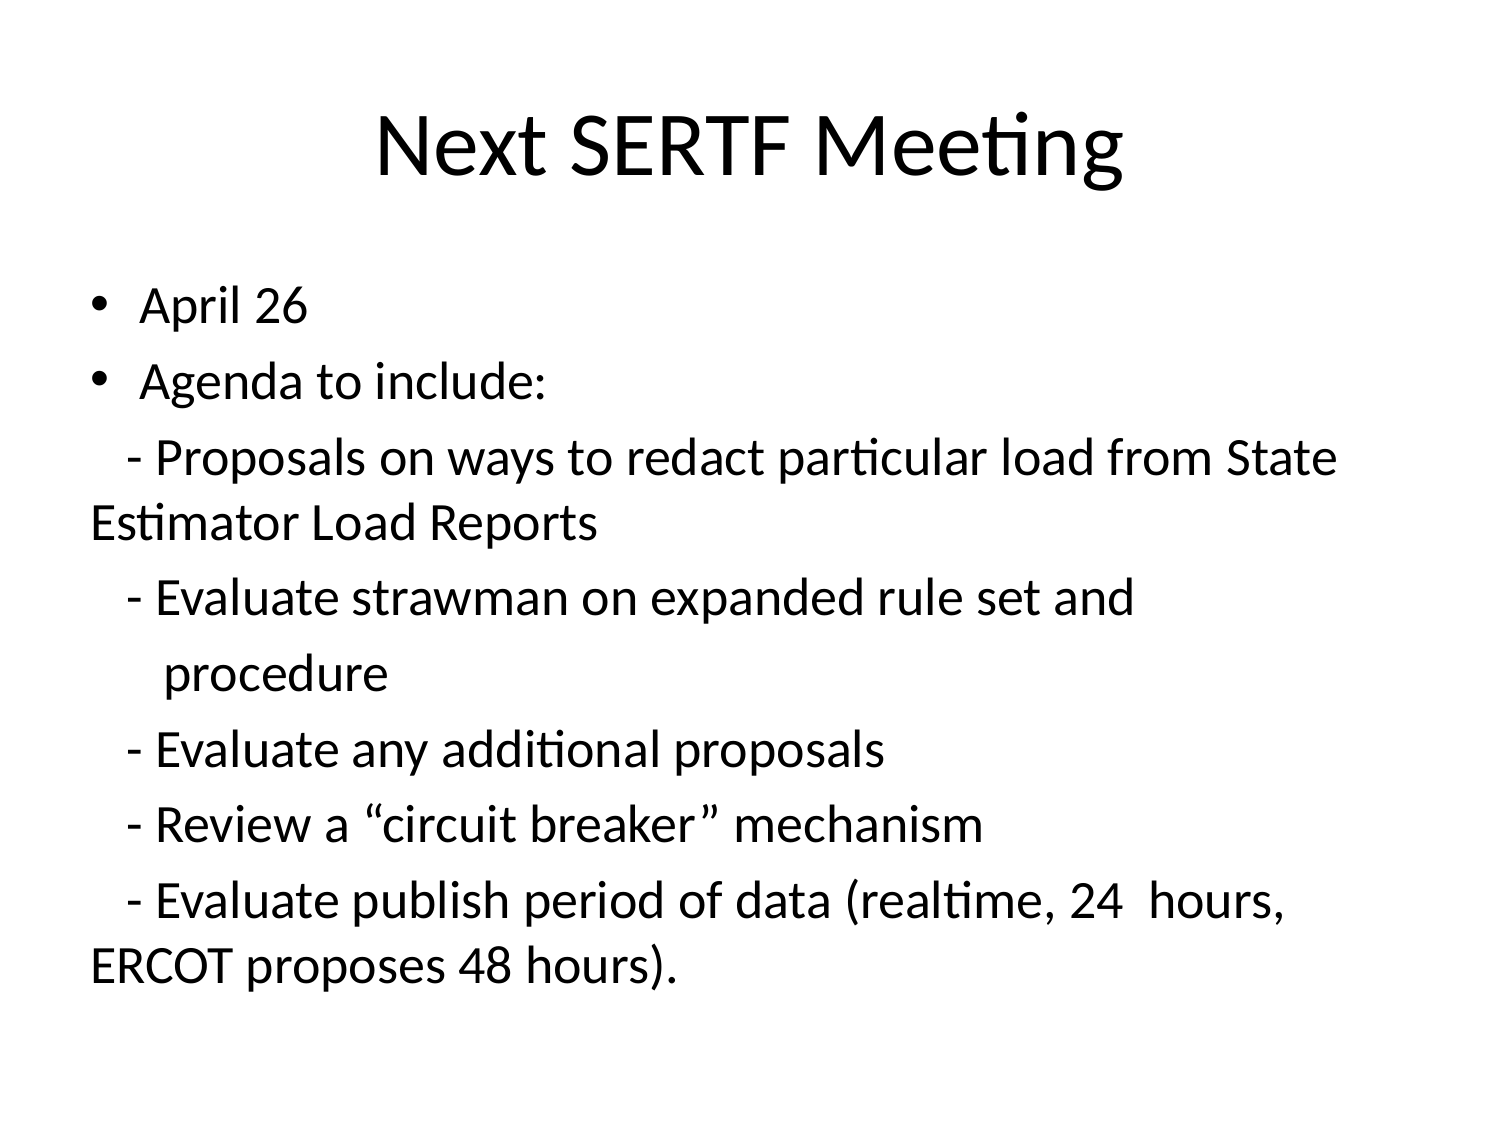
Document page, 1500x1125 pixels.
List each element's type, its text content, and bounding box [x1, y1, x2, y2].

list April 26 Agenda to include: - Proposals on ways to redact particular load from State Estimator Load Reports - Evaluate strawman on expanded rule set and procedure - Evaluate any additional proposals - Review a “circuit breaker” mechanism - Evaluate publish period of data (realtime, 24 hours, ERCOT proposes 48 hours). [75, 262, 1425, 1005]
title Next SERTF Meeting [75, 45, 1425, 233]
